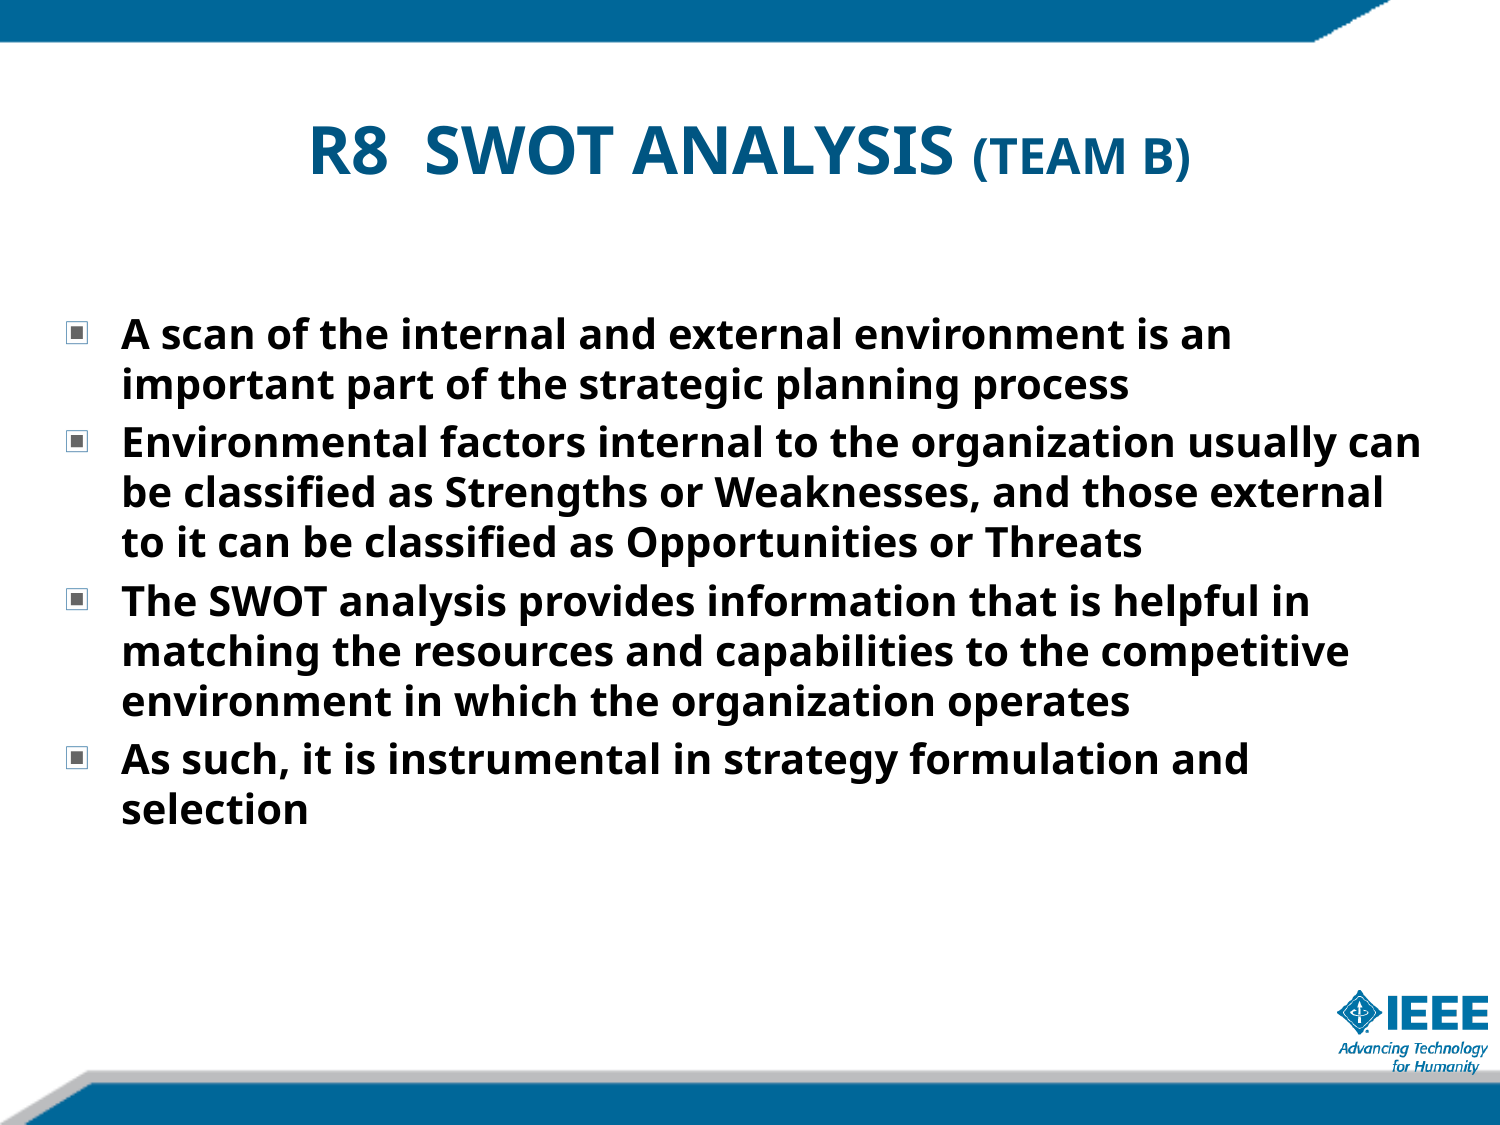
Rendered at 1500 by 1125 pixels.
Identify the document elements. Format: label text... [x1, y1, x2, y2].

list A scan of the internal and external environment is an important part of the strategic planning process Environmental factors internal to the organization usually can be classified as Strengths or Weaknesses, and those external to it can be classified as Opportunities or Threats The SWOT analysis provides information that is helpful in matching the resources and capabilities to the competitive environment in which the organization operates As such, it is instrumental in strategy formulation and selection [49, 299, 1451, 988]
picture [0, 0, 1500, 1125]
title R8 SWOT ANALYSIS (TEAM B) [112, 99, 1388, 251]
